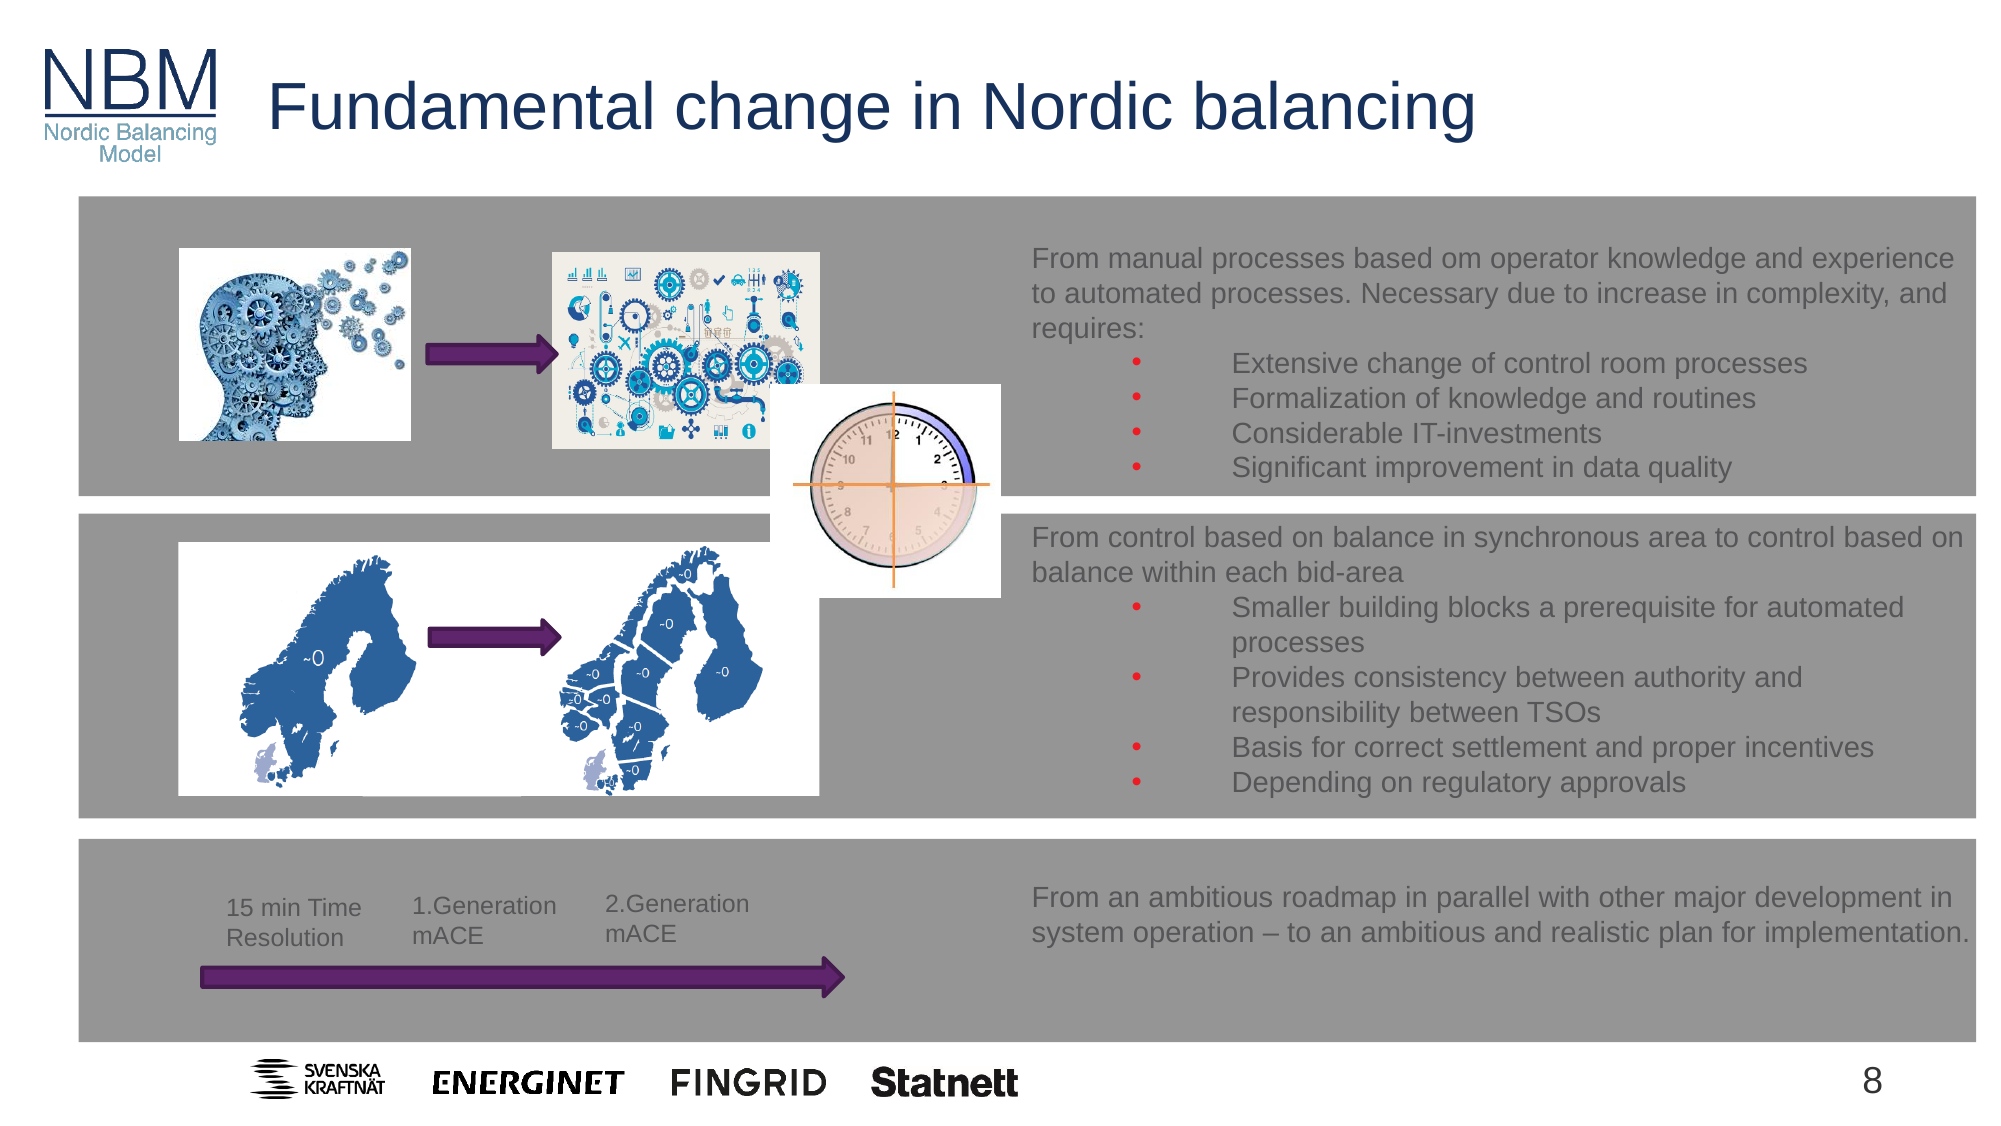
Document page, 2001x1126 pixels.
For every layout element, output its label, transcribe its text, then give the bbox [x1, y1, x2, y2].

picture [250, 1059, 385, 1099]
picture [35, 29, 222, 172]
picture [430, 1068, 627, 1096]
picture [178, 252, 1001, 796]
picture [672, 1068, 826, 1096]
text_box From manual processes based om operator knowledge and experience to automated processes. Necessary due to increase in complexity, and requires: Extensive change of control room processes Formalization of knowledge and routines Considerable IT-investments Significant improvement in data quality From control based on balance in synchronous area to control based on balance within each bid-area Smaller building blocks a prerequisite for automated processes Provides consistency between authority and responsibility between TSOs Basis for correct settlement and proper incentives Depending on regulatory approvals From an ambitious roadmap in parallel with other major development in system operation – to an ambitious and realistic plan for implementation. [1016, 205, 1994, 1076]
text_box [77, 511, 1016, 820]
text_box 2.Generation mACE [590, 880, 839, 955]
text_box [1930, 194, 1978, 205]
picture [871, 1066, 1018, 1097]
picture [179, 248, 411, 441]
text_box 15 min Time Resolution [211, 883, 395, 959]
text_box [77, 194, 1016, 498]
text_box [200, 956, 846, 999]
title Fundamental change in Nordic balancing [267, 55, 1930, 244]
text_box 1.Generation mACE [397, 881, 601, 957]
text_box [425, 333, 546, 375]
text_box [77, 837, 1016, 1044]
